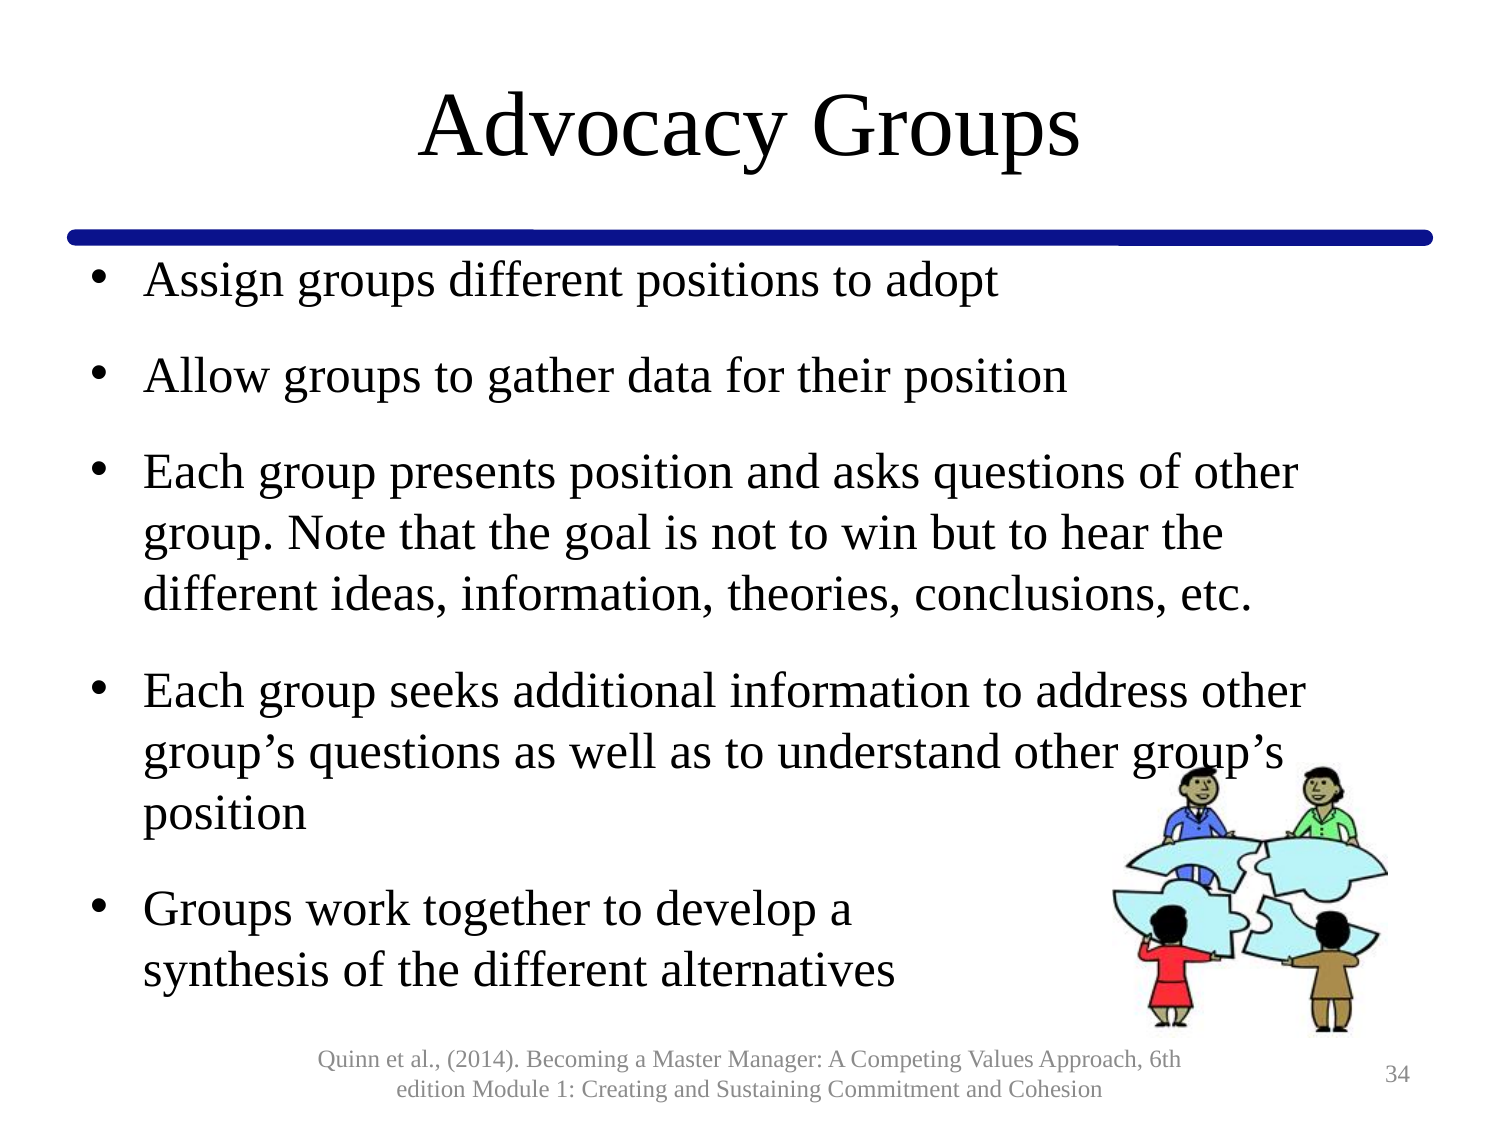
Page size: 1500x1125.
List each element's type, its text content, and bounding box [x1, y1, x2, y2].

list Assign groups different positions to adopt Allow groups to gather data for their position Each group presents position and asks questions of other group. Note that the goal is not to win but to hear the different ideas, information, theories, conclusions, etc. Each group seeks additional information to address other group’s questions as well as to understand other group’s position Groups work together to develop a synthesis of the different alternatives [75, 237, 1425, 1005]
footer Quinn et al., (2014). Becoming a Master Manager: A Competing Values Approach, 6th edition Module 1: Creating and Sustaining Commitment and Cohesion [275, 1042, 1074, 1103]
slide_number 34 [1074, 1042, 1425, 1103]
title Advocacy Groups [75, 24, 1425, 213]
picture [1112, 762, 1388, 1038]
